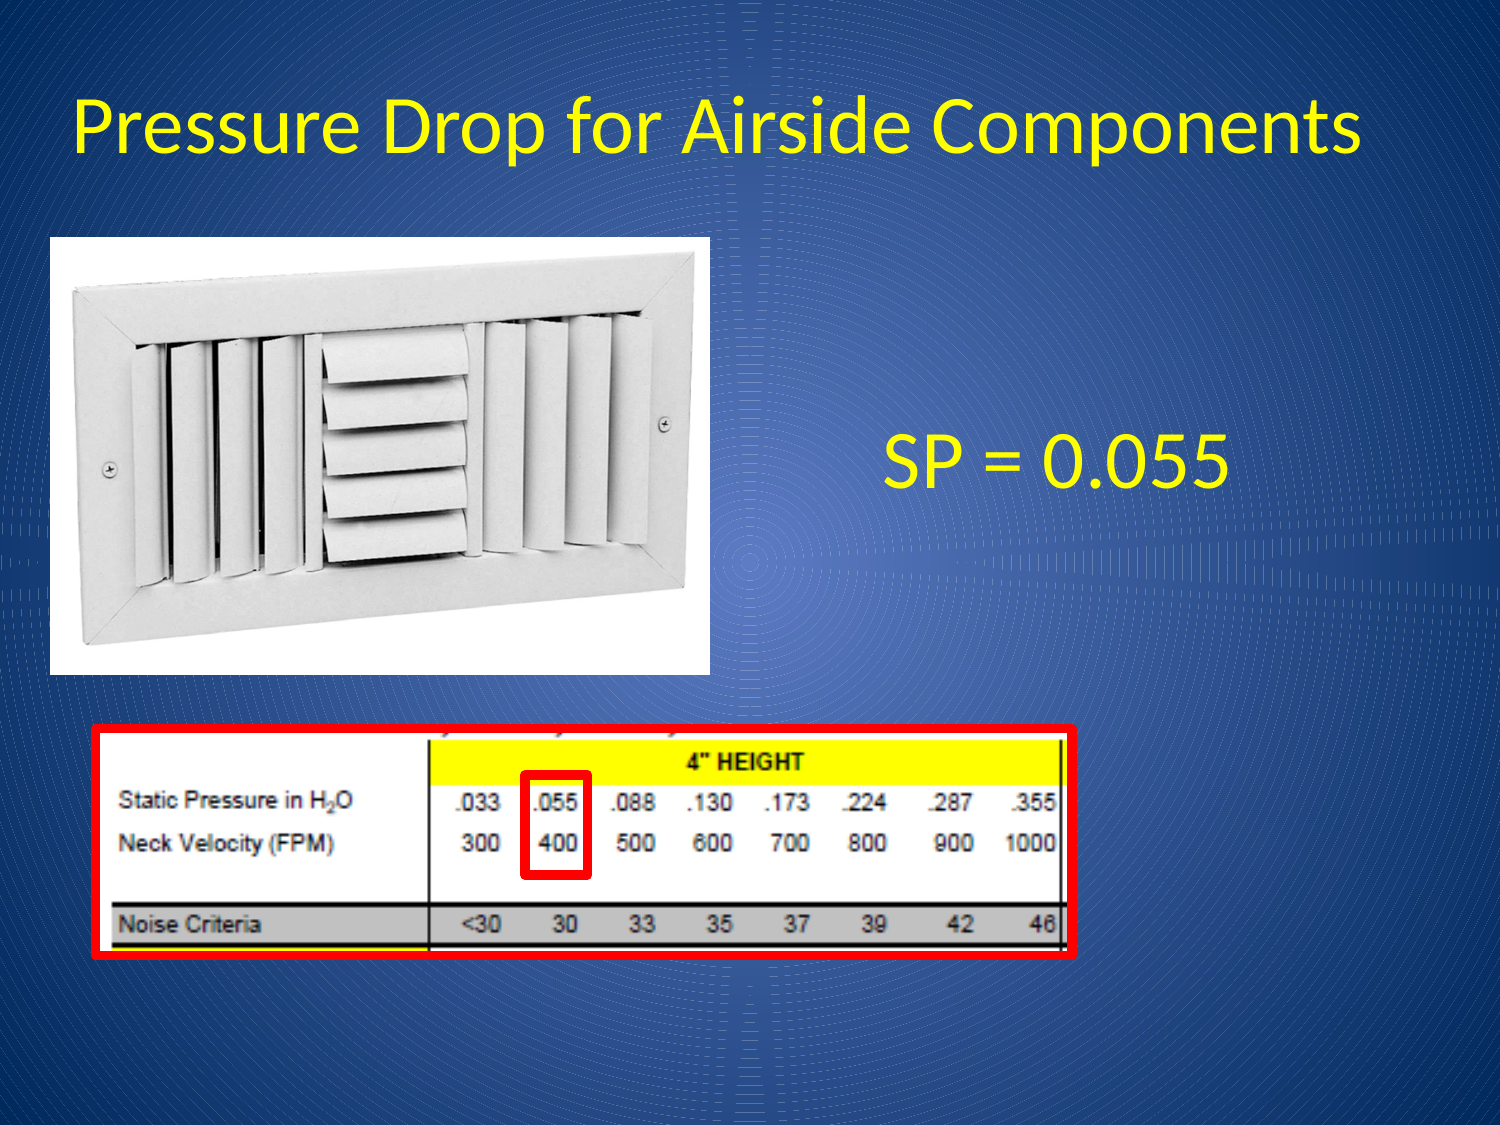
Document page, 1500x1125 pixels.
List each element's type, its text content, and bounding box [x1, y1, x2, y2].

text_box Pressure Drop for Airside Components [56, 62, 1379, 178]
text_box SP = 0.055 [867, 397, 1267, 513]
picture [99, 733, 1068, 951]
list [49, 236, 710, 675]
